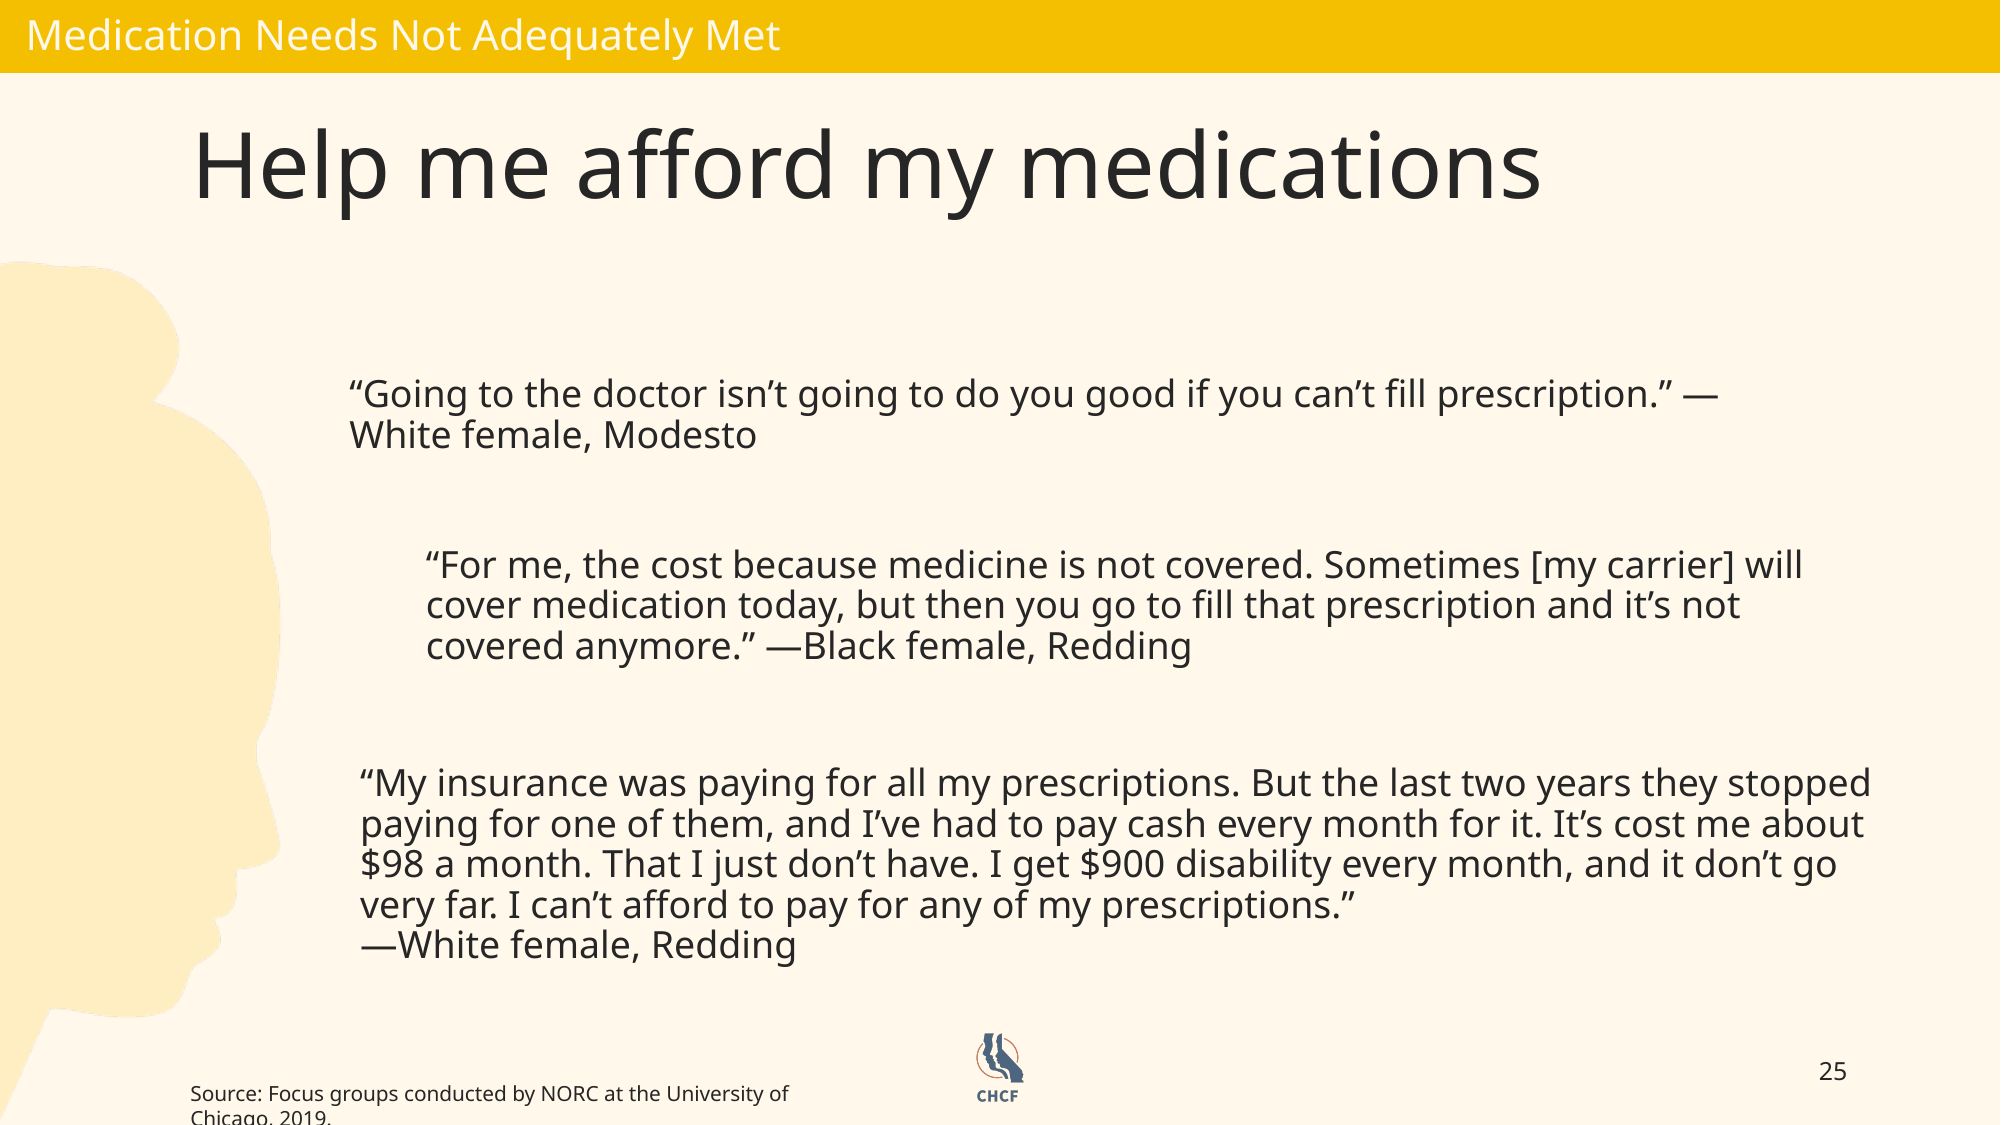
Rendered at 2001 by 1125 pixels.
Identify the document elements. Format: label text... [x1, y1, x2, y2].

text_box Source: Focus groups conducted by NORC at the University of Chicago, 2019. [175, 1072, 849, 1125]
text_box Medication Needs Not Adequately Met [0, 0, 2000, 73]
text_box “My insurance was paying for all my prescriptions. But the last two years they stopped paying for one of them, and I’ve had to pay cash every month for it. It’s cost me about $98 a month. That I just don’t have. I get $900 disability every month, and it don’t go very far. I can’t afford to pay for any of my prescriptions.” —White female, Redding [345, 756, 1913, 935]
picture [951, 1009, 1049, 1125]
slide_number 25 [1412, 1042, 1863, 1103]
text_box “Going to the doctor isn’t going to do you good if you can’t fill prescription.” —White female, Modesto [334, 368, 1745, 431]
picture [0, 192, 607, 1125]
title Help me afford my medications [175, 73, 1863, 278]
text_box “For me, the cost because medicine is not covered. Sometimes [my carrier] will cover medication today, but then you go to fill that prescription and it’s not covered anymore.” —Black female, Redding [410, 538, 1899, 643]
